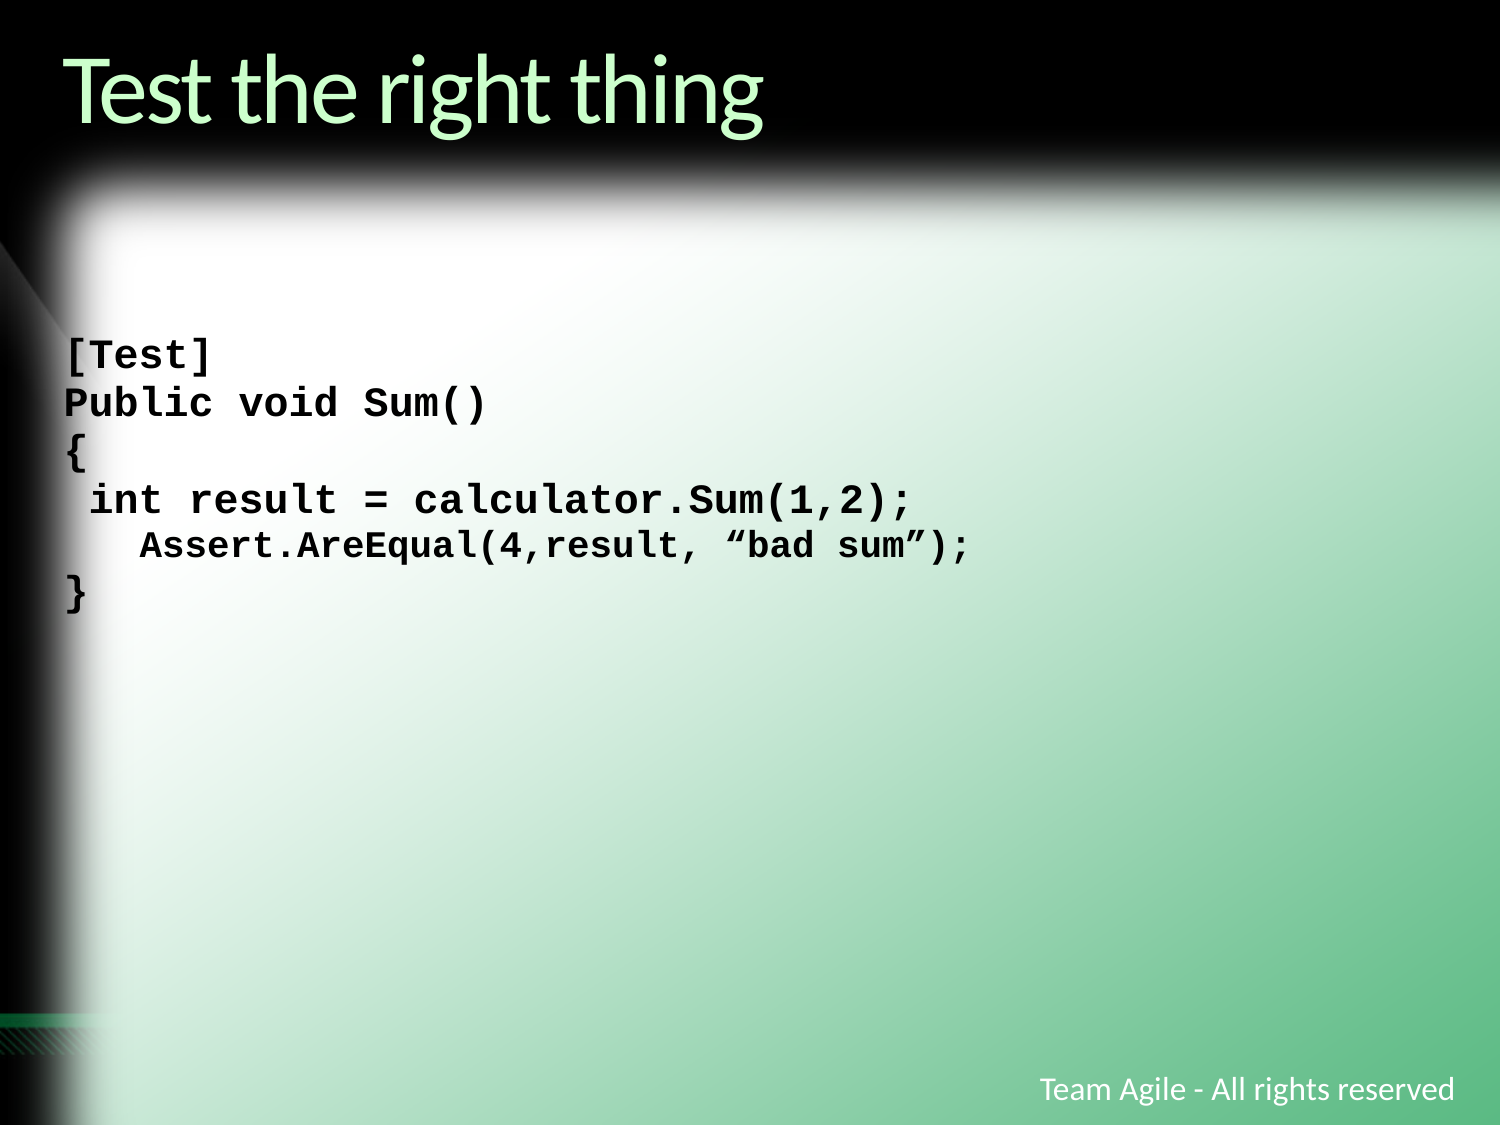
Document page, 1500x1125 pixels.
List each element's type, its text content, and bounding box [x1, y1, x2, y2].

list [Test] Public void Sum() { int result = calculator.Sum(1,2); Assert.AreEqual(4,result, “bad sum”); } [63, 257, 1433, 537]
picture [0, 0, 1500, 1125]
title Test the right thing [62, 37, 1438, 147]
text_box Team Agile - All rights reserved [1025, 1059, 1500, 1125]
